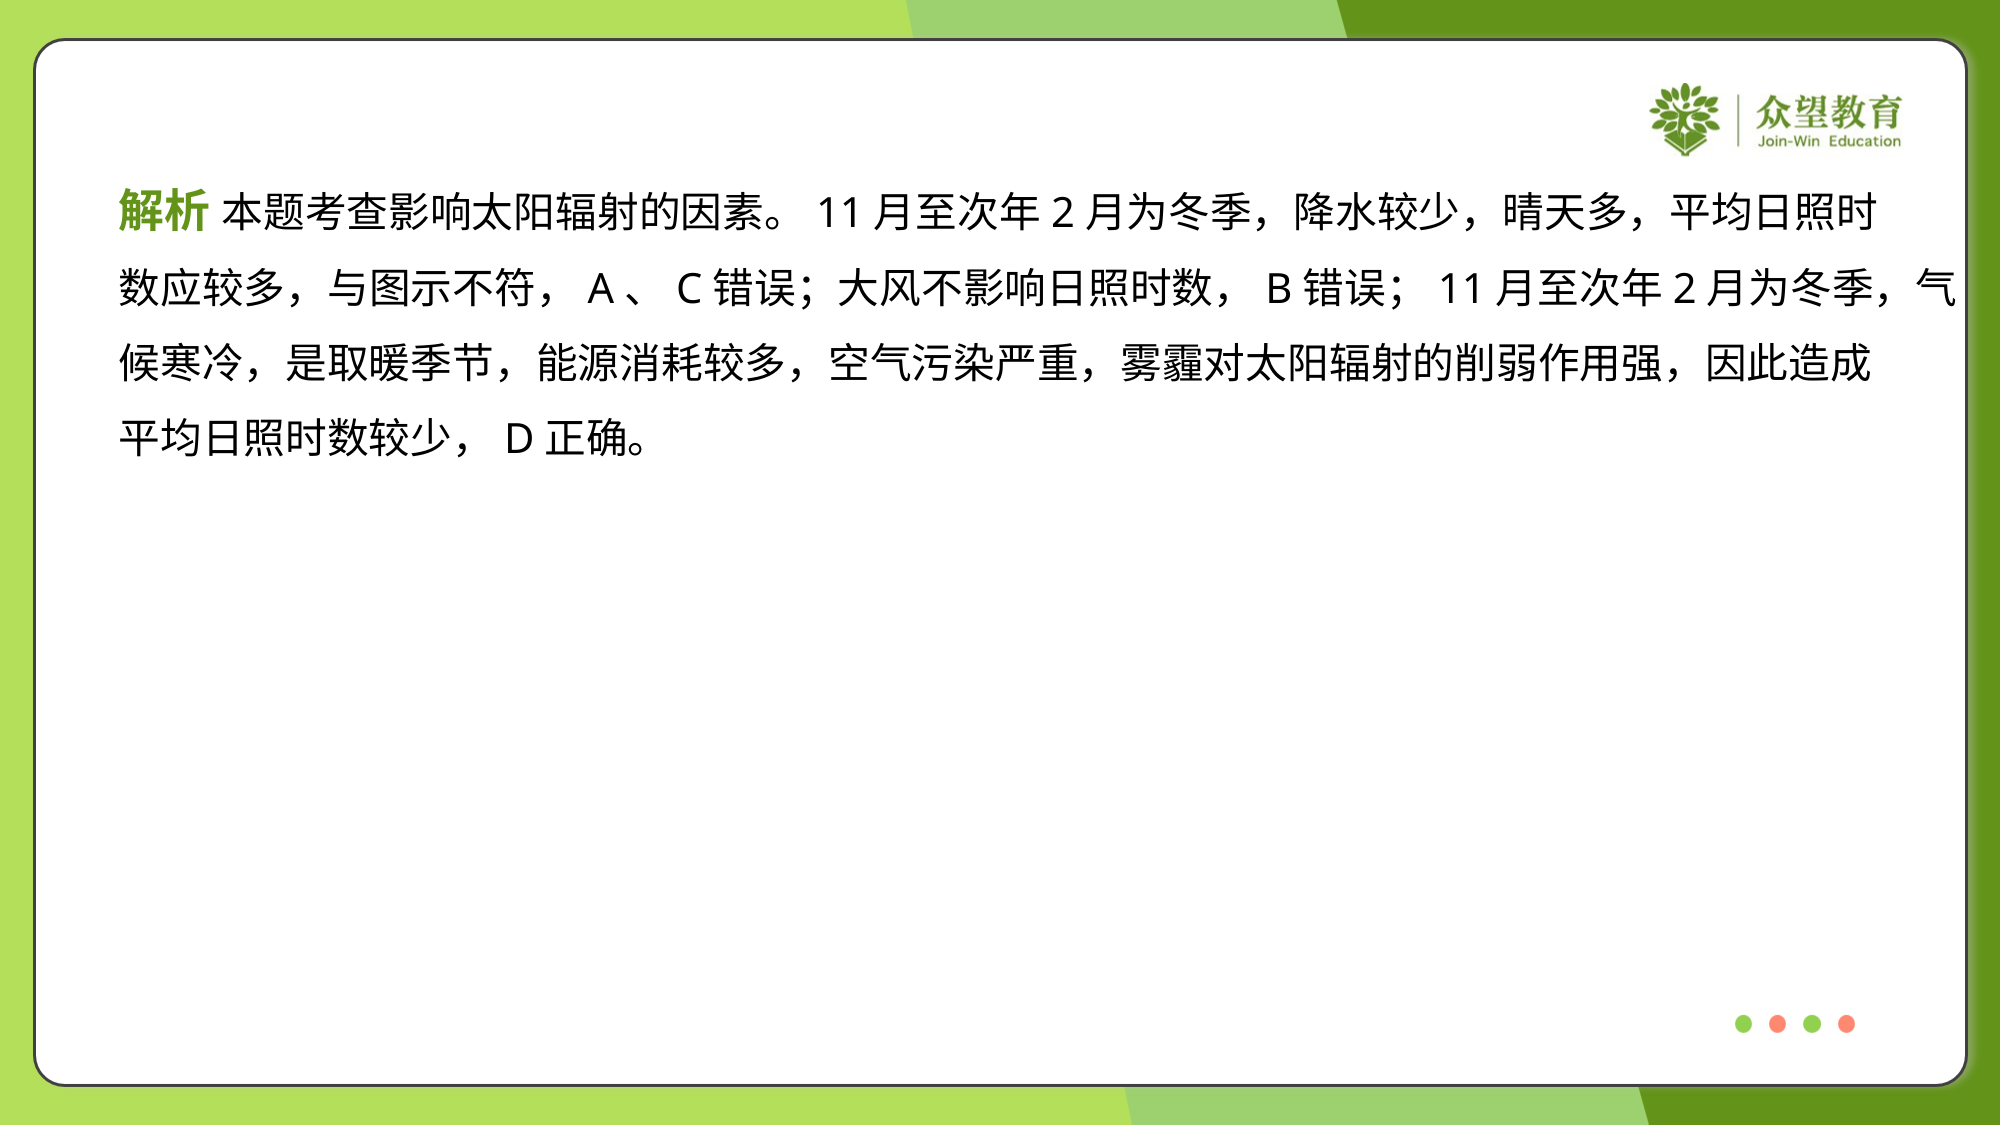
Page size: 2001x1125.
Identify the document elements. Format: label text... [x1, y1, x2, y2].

text_box 解析 本题考查影响太阳辐射的因素。11月至次年2月为冬季，降水较少，晴天多，平均日照时 数应较多，与图示不符，A、C错误；大风不影响日照时数，B错误；11月至次年2月为冬季，气 候寒冷，是取暖季节，能源消耗较多，空气污染严重，雾霾对太阳辐射的削弱作用强，因此造成 平均日照时数较少，D正确。 [118, 159, 1883, 462]
picture [0, 0, 2000, 1125]
